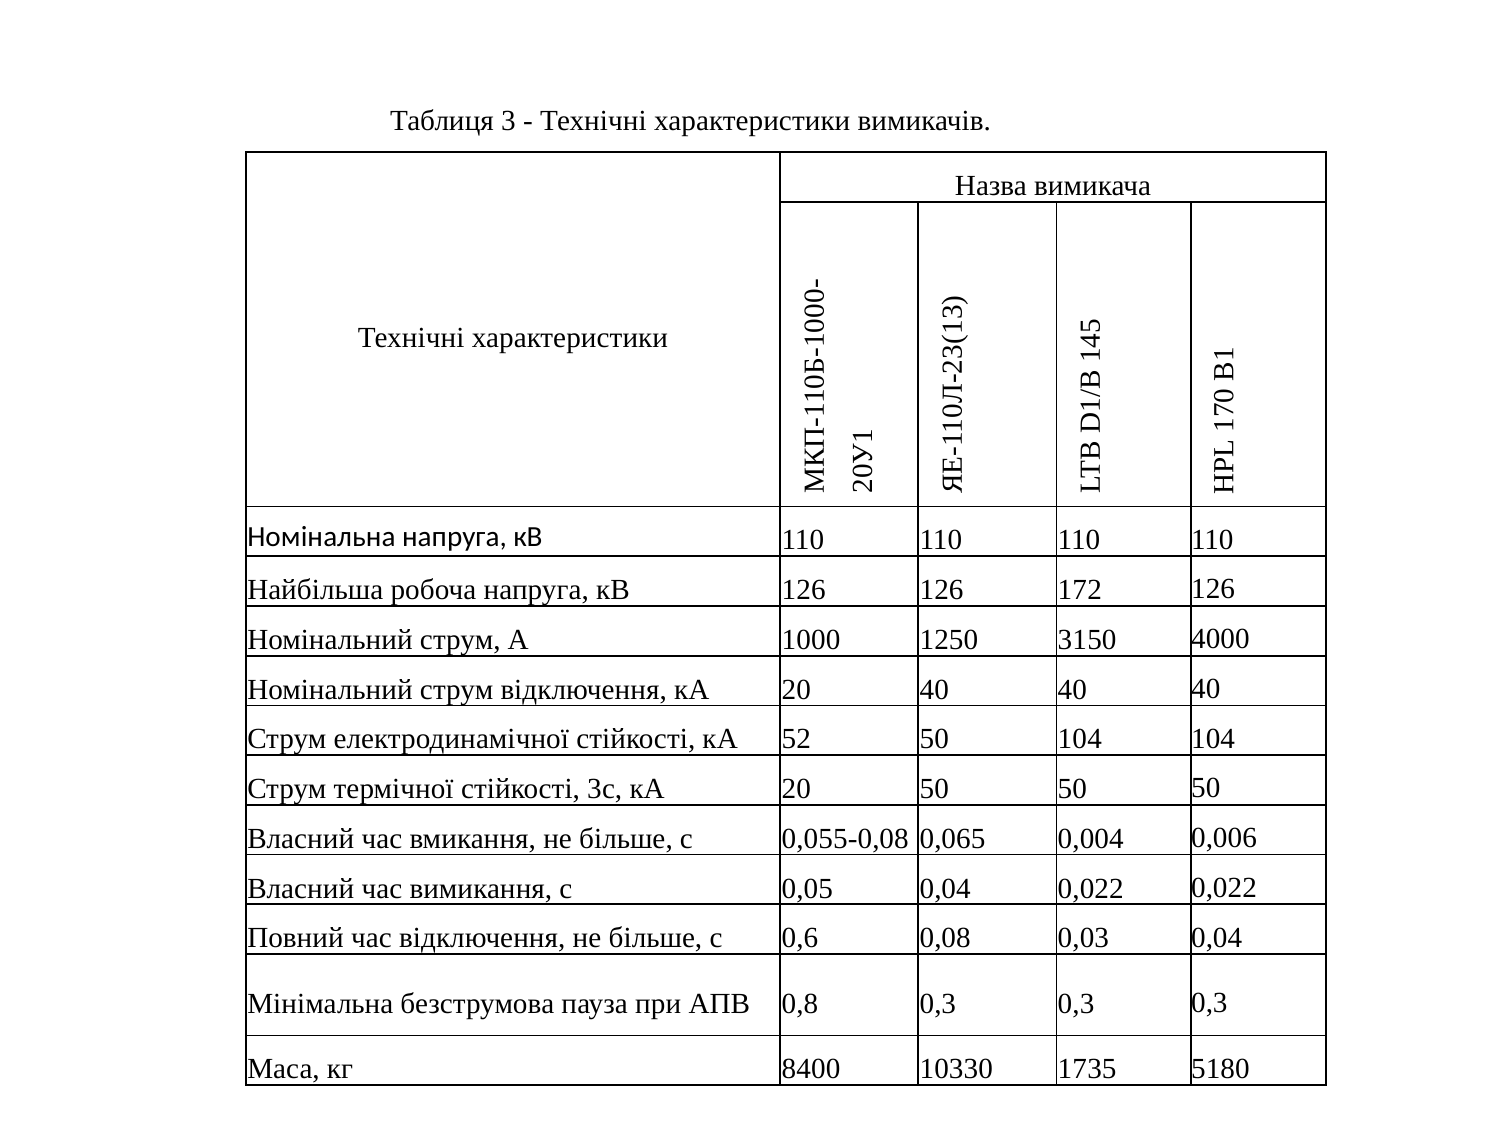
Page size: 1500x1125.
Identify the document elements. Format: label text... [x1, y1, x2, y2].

table_cell 0,022 [1057, 855, 1190, 903]
table_cell 20 [781, 756, 917, 804]
table_cell 40 [1192, 657, 1325, 705]
table_cell 1250 [919, 607, 1056, 655]
table_cell Струм термічної стійкості, 3с, кА [247, 756, 779, 804]
table_cell Власний час вмикання, не більше, с [247, 806, 779, 854]
table_cell ЯЕ-110Л-23(13) [919, 203, 1056, 506]
table_cell 0,3 [919, 955, 1056, 1035]
table_cell 0,065 [919, 806, 1056, 854]
table_cell 0,022 [1192, 855, 1325, 903]
table_cell HPL 170 В1 [1192, 203, 1325, 506]
table_cell 0,6 [781, 905, 917, 953]
table_cell 0,05 [781, 855, 917, 903]
table_cell 0,055-0,08 [781, 806, 917, 854]
table_cell Власний час вимикання, с [247, 855, 779, 903]
table_cell 0,8 [781, 955, 917, 1035]
table_cell 0,004 [1057, 806, 1190, 854]
table_cell 126 [919, 557, 1056, 605]
table_cell 50 [1057, 756, 1190, 804]
table_cell 1735 [1057, 1036, 1190, 1084]
table_cell Номінальний струм, А [247, 607, 779, 655]
table_cell 0,08 [919, 905, 1056, 953]
table_cell 8400 [781, 1036, 917, 1084]
table_header Технічні характеристики [247, 153, 779, 506]
table_cell Найбільша робоча напруга, кВ [247, 557, 779, 605]
table_cell 110 [919, 507, 1056, 555]
table_cell 50 [919, 756, 1056, 804]
text_box Таблиця 3 - Технічні характеристики вимикачів. [328, 94, 1184, 172]
table_cell 110 [781, 507, 917, 555]
table_cell Маса, кг [247, 1036, 779, 1084]
table_cell 0,04 [1192, 905, 1325, 953]
table_cell Номінальна напруга, кВ [247, 507, 779, 555]
table_cell 50 [919, 706, 1056, 754]
table_cell 5180 [1192, 1036, 1325, 1084]
table_header Назва вимикача [781, 153, 1325, 201]
table_cell 52 [781, 706, 917, 754]
table_cell 0,04 [919, 855, 1056, 903]
table_cell 0,03 [1057, 905, 1190, 953]
table_cell 104 [1192, 706, 1325, 754]
table_cell 10330 [919, 1036, 1056, 1084]
table_cell Повний час відключення, не більше, с [247, 905, 779, 953]
table_cell 0,006 [1192, 806, 1325, 854]
table_cell МКП-110Б-1000-20У1 [781, 203, 917, 506]
table_cell 126 [781, 557, 917, 605]
table_cell 110 [1057, 507, 1190, 555]
table_cell 126 [1192, 557, 1325, 605]
table_cell Мінімальна безструмова пауза при АПВ [247, 955, 779, 1035]
table_cell 0,3 [1192, 955, 1325, 1035]
table_cell Номінальний струм відключення, кА [247, 657, 779, 705]
table_cell 3150 [1057, 607, 1190, 655]
table_cell 20 [781, 657, 917, 705]
table_cell 110 [1192, 507, 1325, 555]
table_cell 172 [1057, 557, 1190, 605]
table_cell 1000 [781, 607, 917, 655]
table_cell 40 [1057, 657, 1190, 705]
table_cell 4000 [1192, 607, 1325, 655]
table_cell 40 [919, 657, 1056, 705]
table_cell 50 [1192, 756, 1325, 804]
table_cell LTB D1/В 145 [1057, 203, 1190, 506]
table_cell 104 [1057, 706, 1190, 754]
table_cell 0,3 [1057, 955, 1190, 1035]
table_cell Струм електродинамічної стійкості, кА [247, 706, 779, 754]
